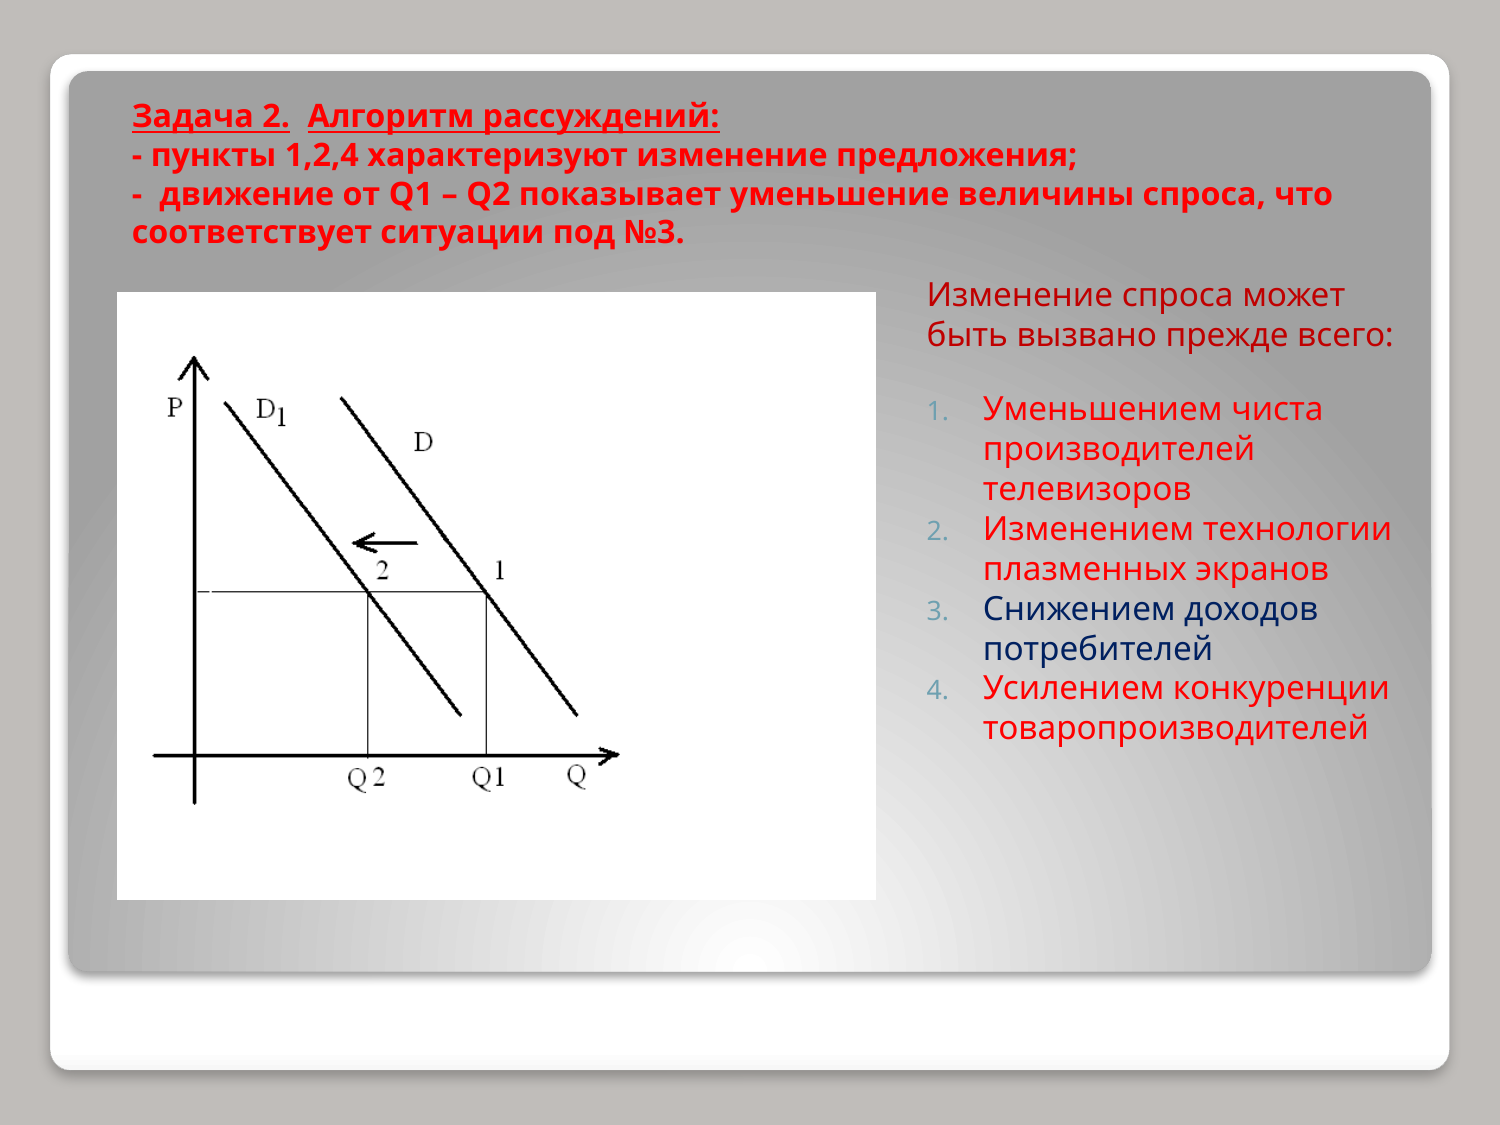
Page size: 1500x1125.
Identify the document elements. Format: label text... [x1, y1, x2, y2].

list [116, 292, 877, 901]
list Изменение спроса может быть вызвано прежде всего: Уменьшением чиста производителей телевизоров Изменением технологии плазменных экранов Снижением доходов потребителей Усилением конкуренции товаропроизводителей [908, 257, 1418, 928]
title Задача 2. Алгоритм рассуждений: - пункты 1,2,4 характеризуют изменение предложения; - движение от Q1 – Q2 показывает уменьшение величины спроса, что соответствует ситуации под №3. [117, 87, 1397, 258]
